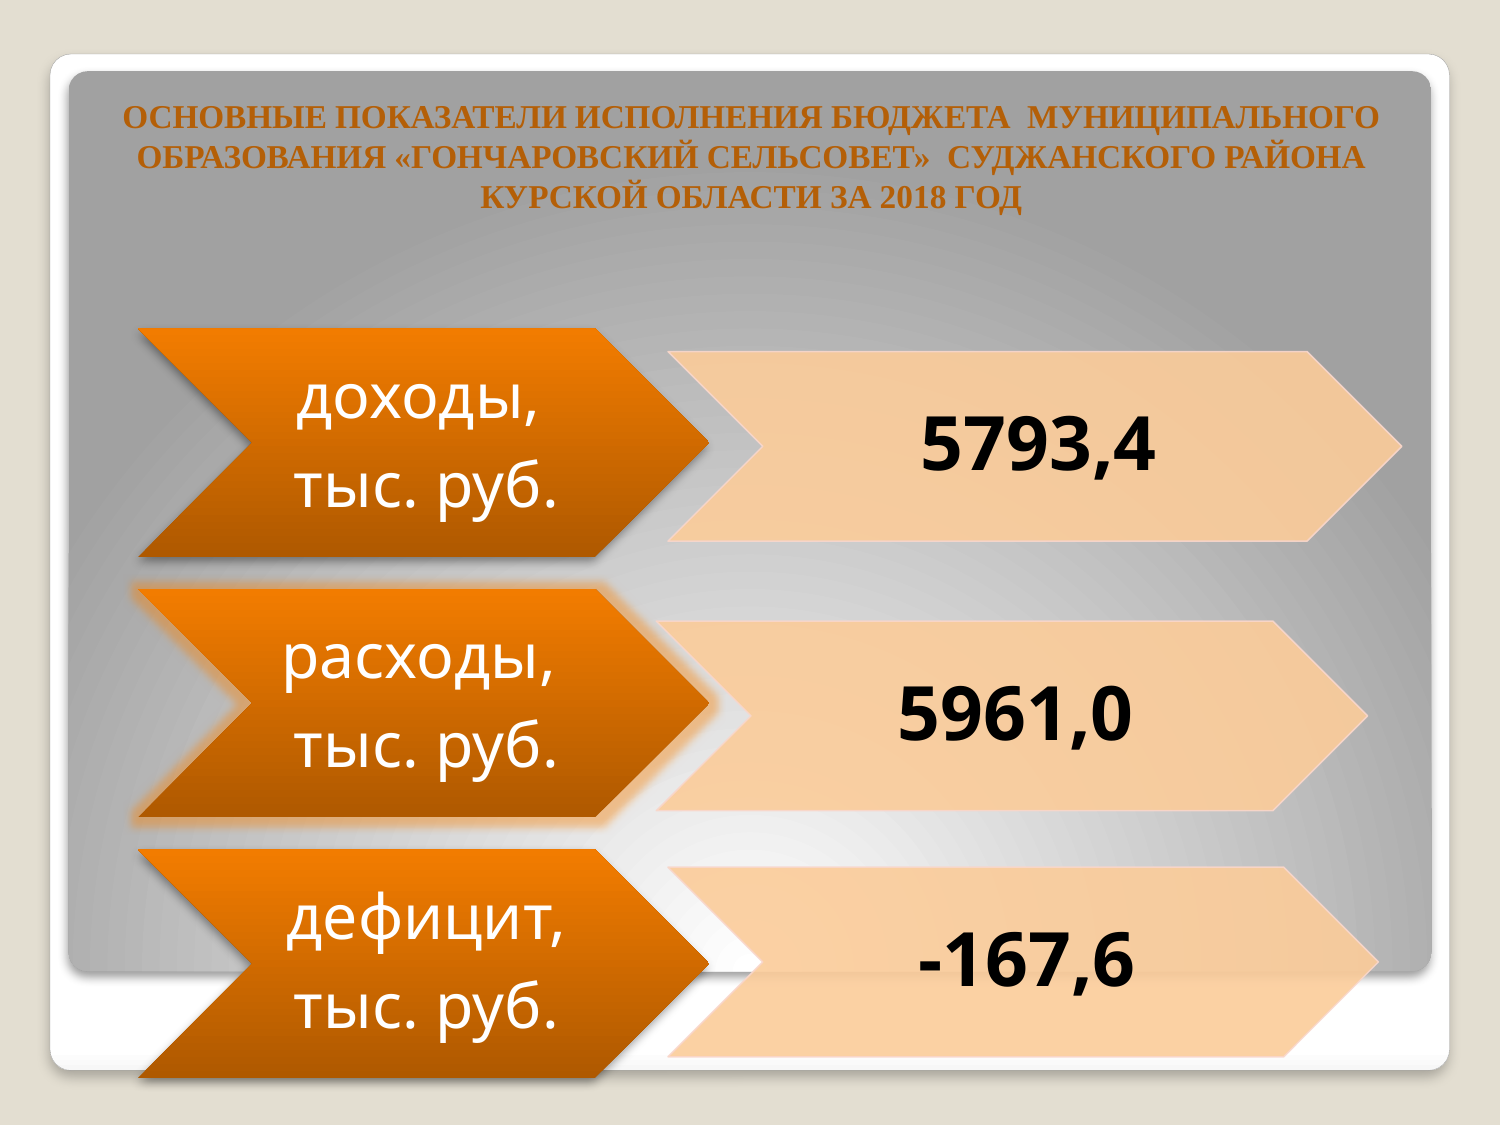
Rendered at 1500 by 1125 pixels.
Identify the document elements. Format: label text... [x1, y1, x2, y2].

title Основные показатели исполнения бюджета муниципального образования «Гончаровский сельсовет» суджанского района Курской области за 2018 год [76, 19, 1427, 223]
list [81, 327, 1426, 1079]
